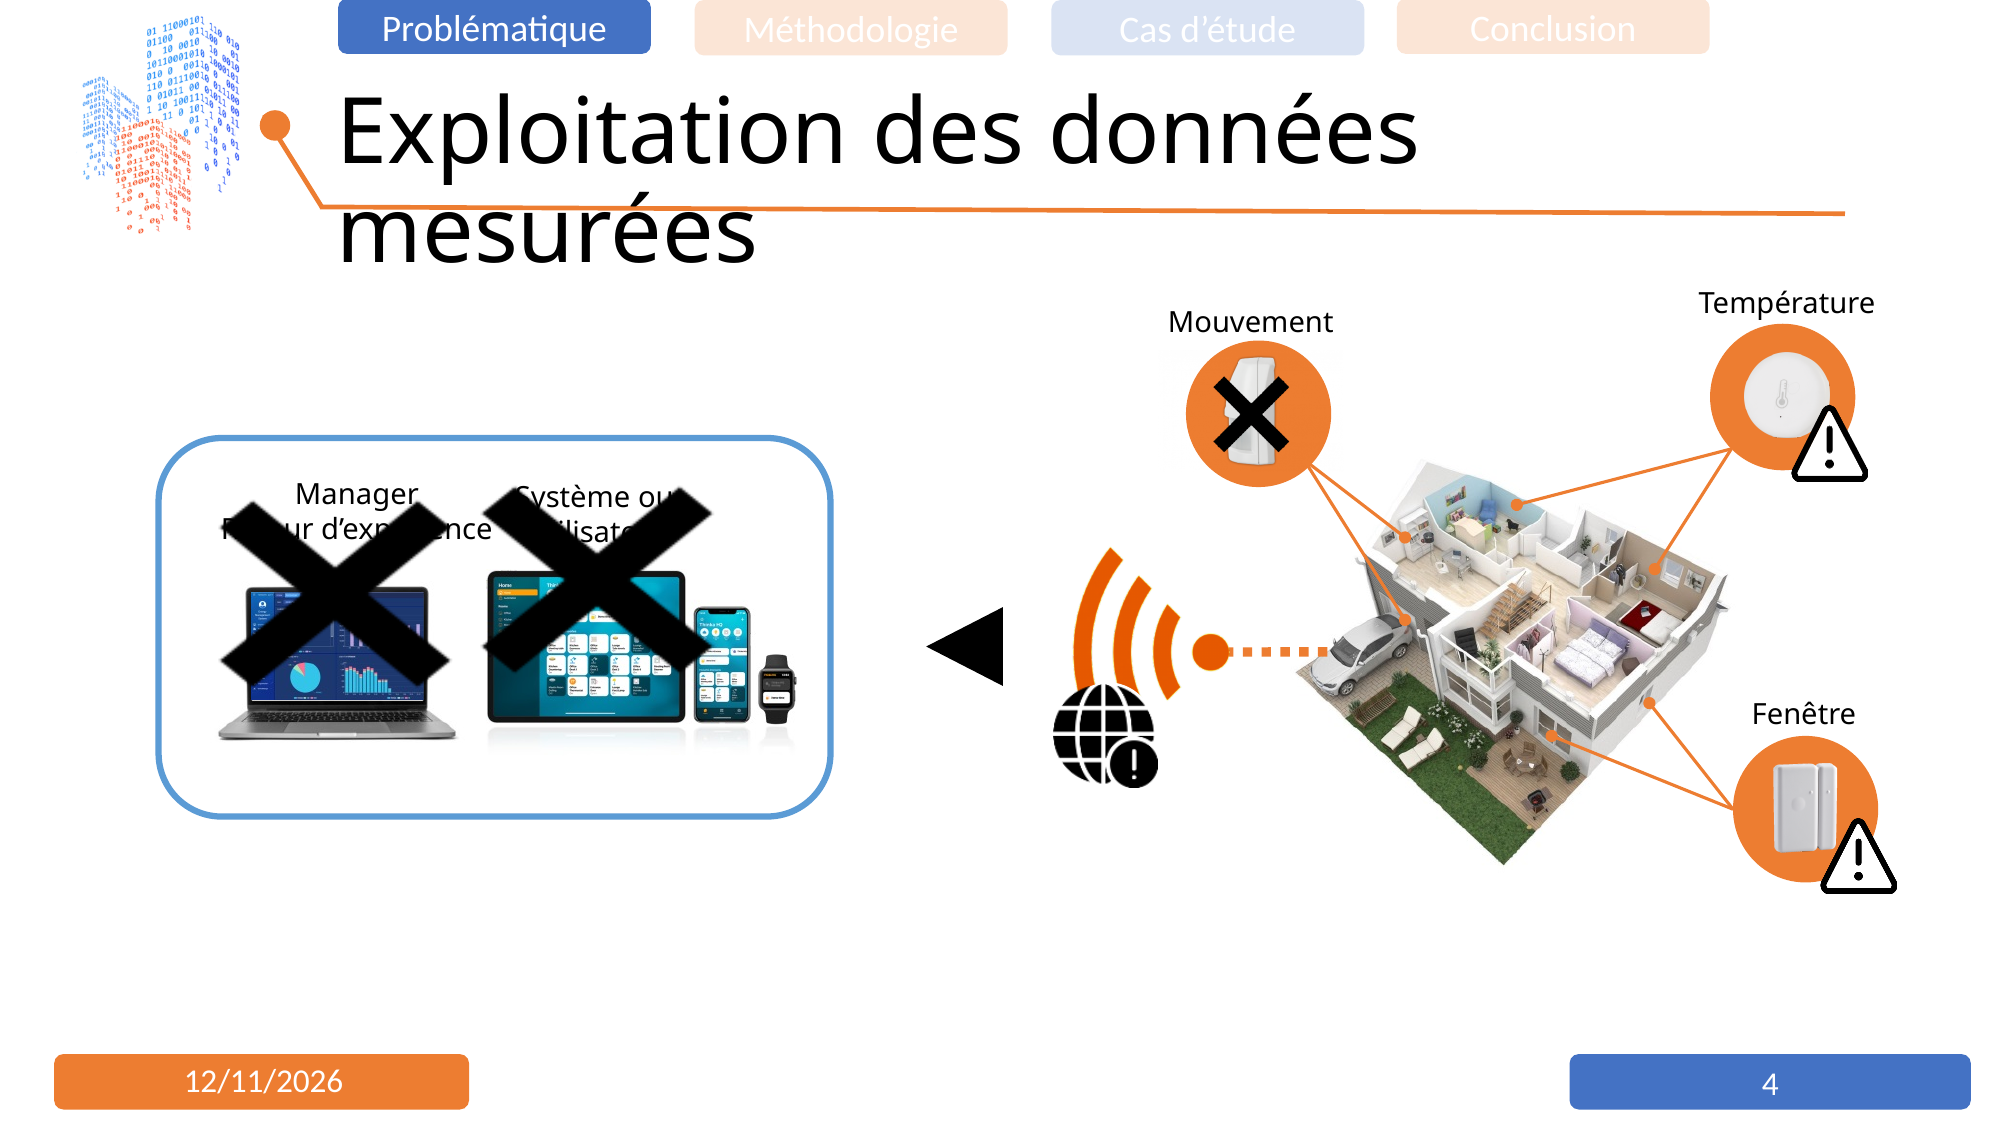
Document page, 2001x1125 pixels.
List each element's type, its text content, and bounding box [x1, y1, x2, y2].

text_box [157, 441, 832, 818]
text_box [1303, 459, 1406, 538]
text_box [1516, 448, 1732, 505]
text_box Mouvement [1105, 272, 1396, 371]
picture [1744, 352, 1868, 482]
text_box [1221, 478, 1266, 489]
picture [57, 0, 260, 253]
text_box Conclusion [1395, 0, 1711, 56]
text_box [926, 607, 1003, 686]
picture [142, 424, 797, 772]
text_box Méthodologie [693, 0, 1009, 57]
text_box Cas d’étude [1050, 0, 1366, 57]
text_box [1649, 703, 1733, 810]
text_box [1783, 880, 1820, 884]
text_box [1876, 787, 1880, 817]
text_box [1709, 351, 1857, 472]
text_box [1303, 538, 1406, 620]
picture [1043, 544, 1259, 788]
picture [1138, 350, 1897, 894]
text_box Température [1641, 253, 1933, 351]
text_box Problématique [336, 0, 652, 56]
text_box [1654, 505, 1732, 570]
slide_number 4 [1569, 1054, 1971, 1110]
text_box Fenêtre [1767, 663, 1950, 762]
title Exploitation des données mesurées [321, 76, 1863, 184]
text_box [1551, 735, 1649, 810]
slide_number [57, 1049, 470, 1110]
